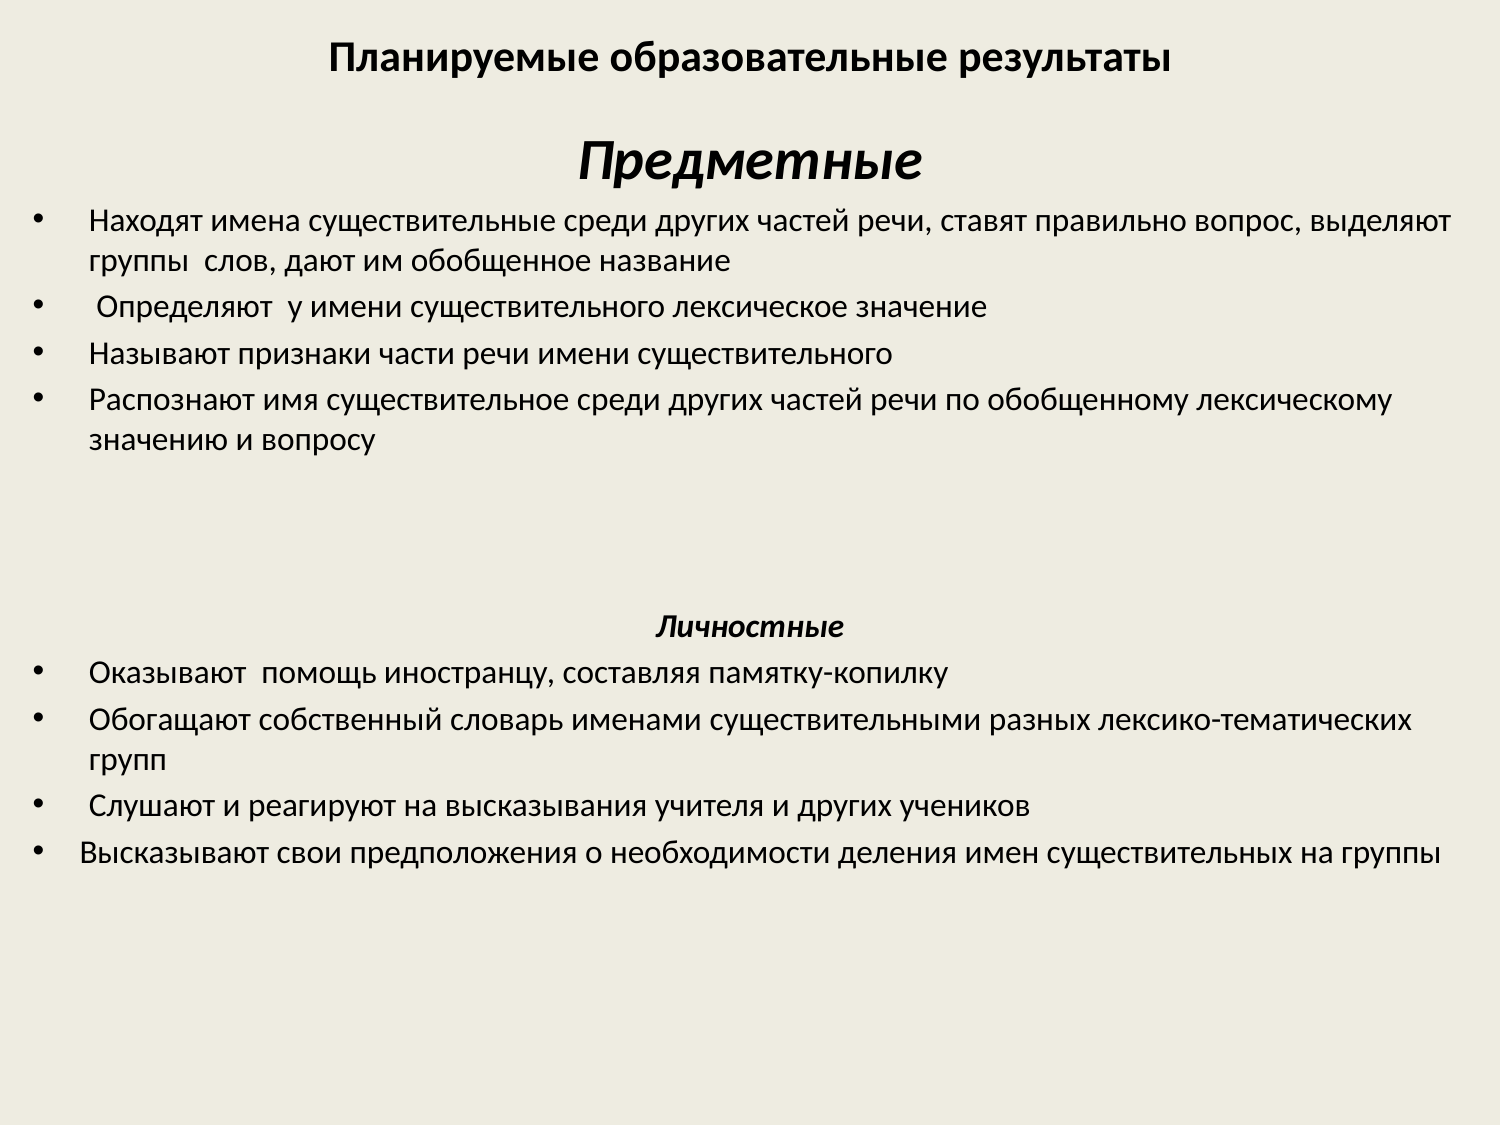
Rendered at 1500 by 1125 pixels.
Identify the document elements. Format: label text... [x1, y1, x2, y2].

title Планируемые образовательные результаты [53, 19, 1449, 88]
list Предметные Находят имена существительные среди других частей речи, ставят правильно вопрос, выделяют группы слов, дают им обобщенное название Определяют у имени существительного лексическое значение Называют признаки части речи имени существительного Распознают имя существительное среди других частей речи по обобщенному лексическому значению и вопросу Личностные Оказывают помощь иностранцу, составляя памятку-копилку Обогащают собственный словарь именами существительными разных лексико-тематических групп Слушают и реагируют на высказывания учителя и других учеников Высказывают свои предположения о необходимости деления имен существительных на группы [17, 113, 1483, 1071]
